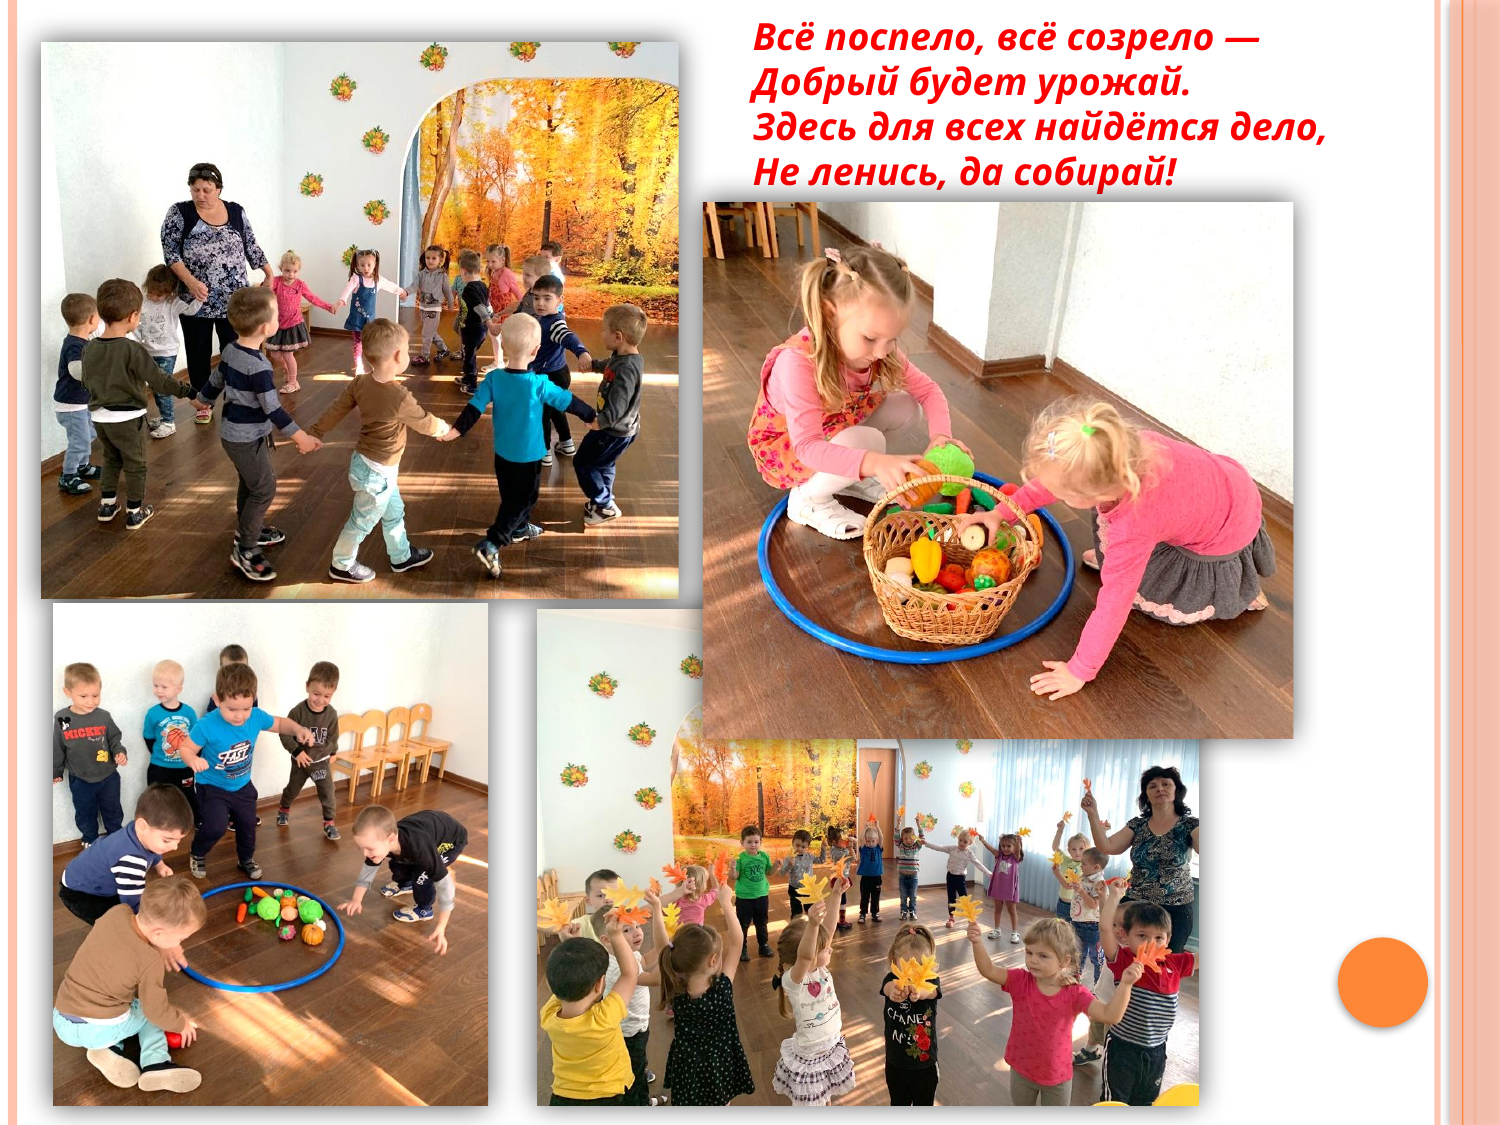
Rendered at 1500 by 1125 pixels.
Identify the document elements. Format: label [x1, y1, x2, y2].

text_box [40, 4, 1401, 1107]
